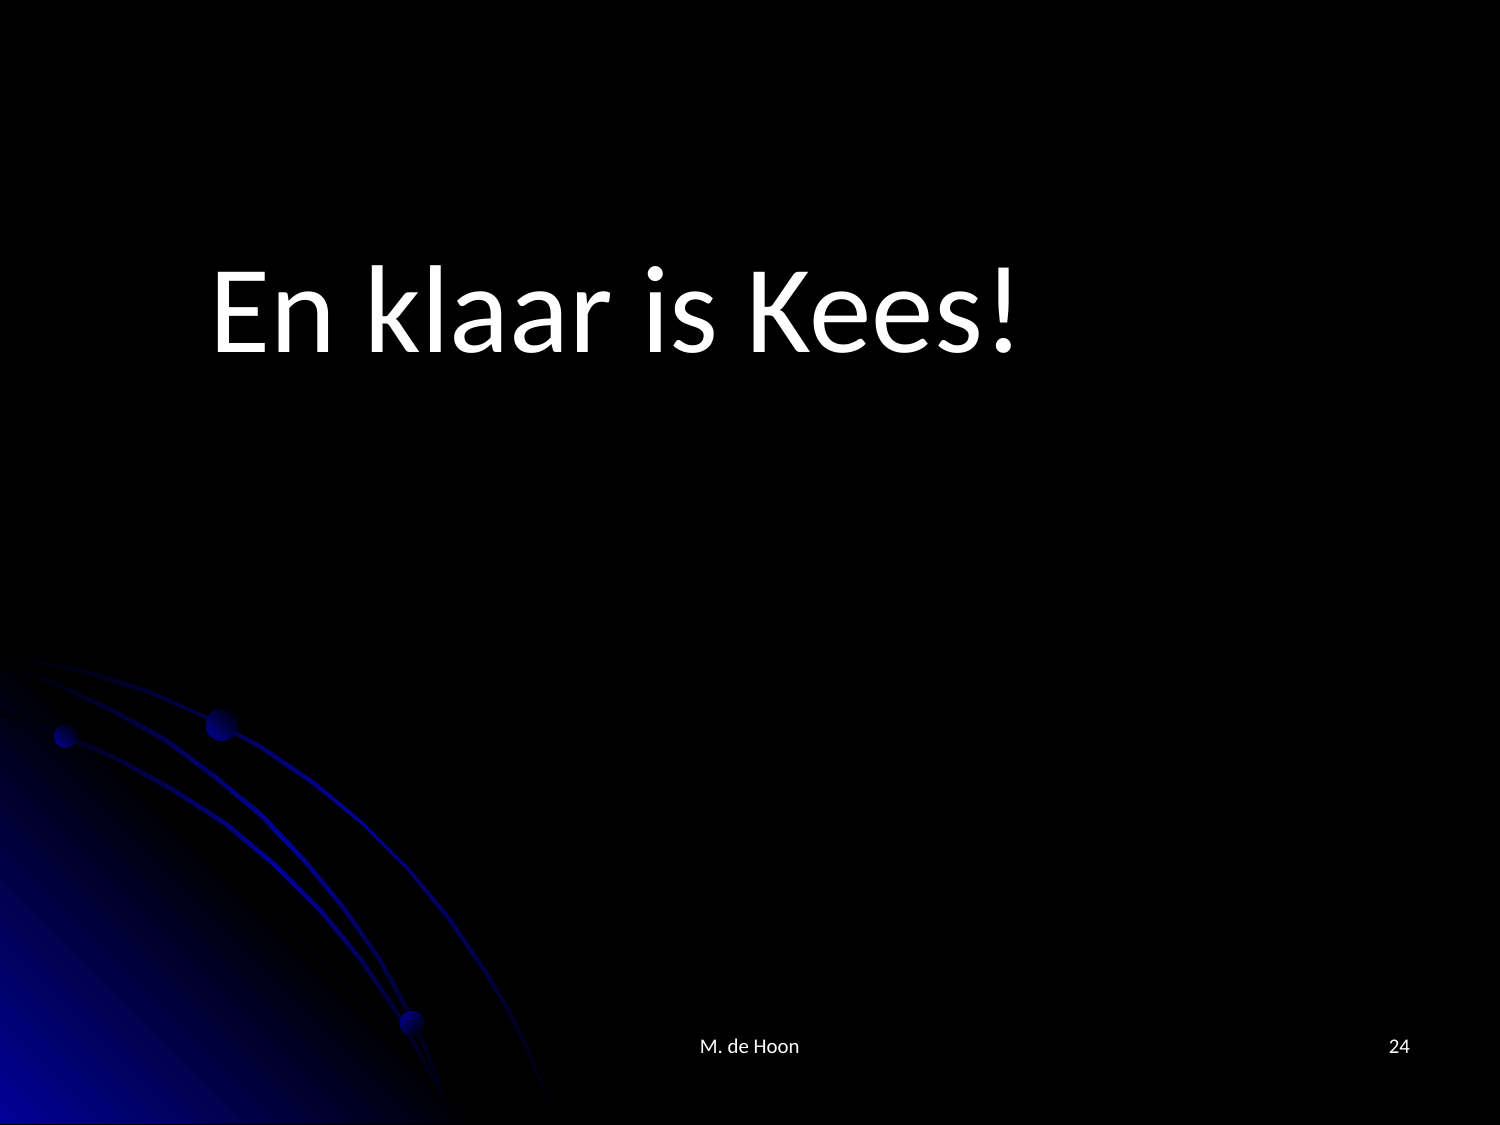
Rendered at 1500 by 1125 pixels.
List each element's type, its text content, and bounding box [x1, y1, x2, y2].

slide_number 24 [1074, 1024, 1426, 1101]
footer M. de Hoon [512, 1024, 988, 1101]
text_box En klaar is Kees! [194, 219, 1317, 385]
